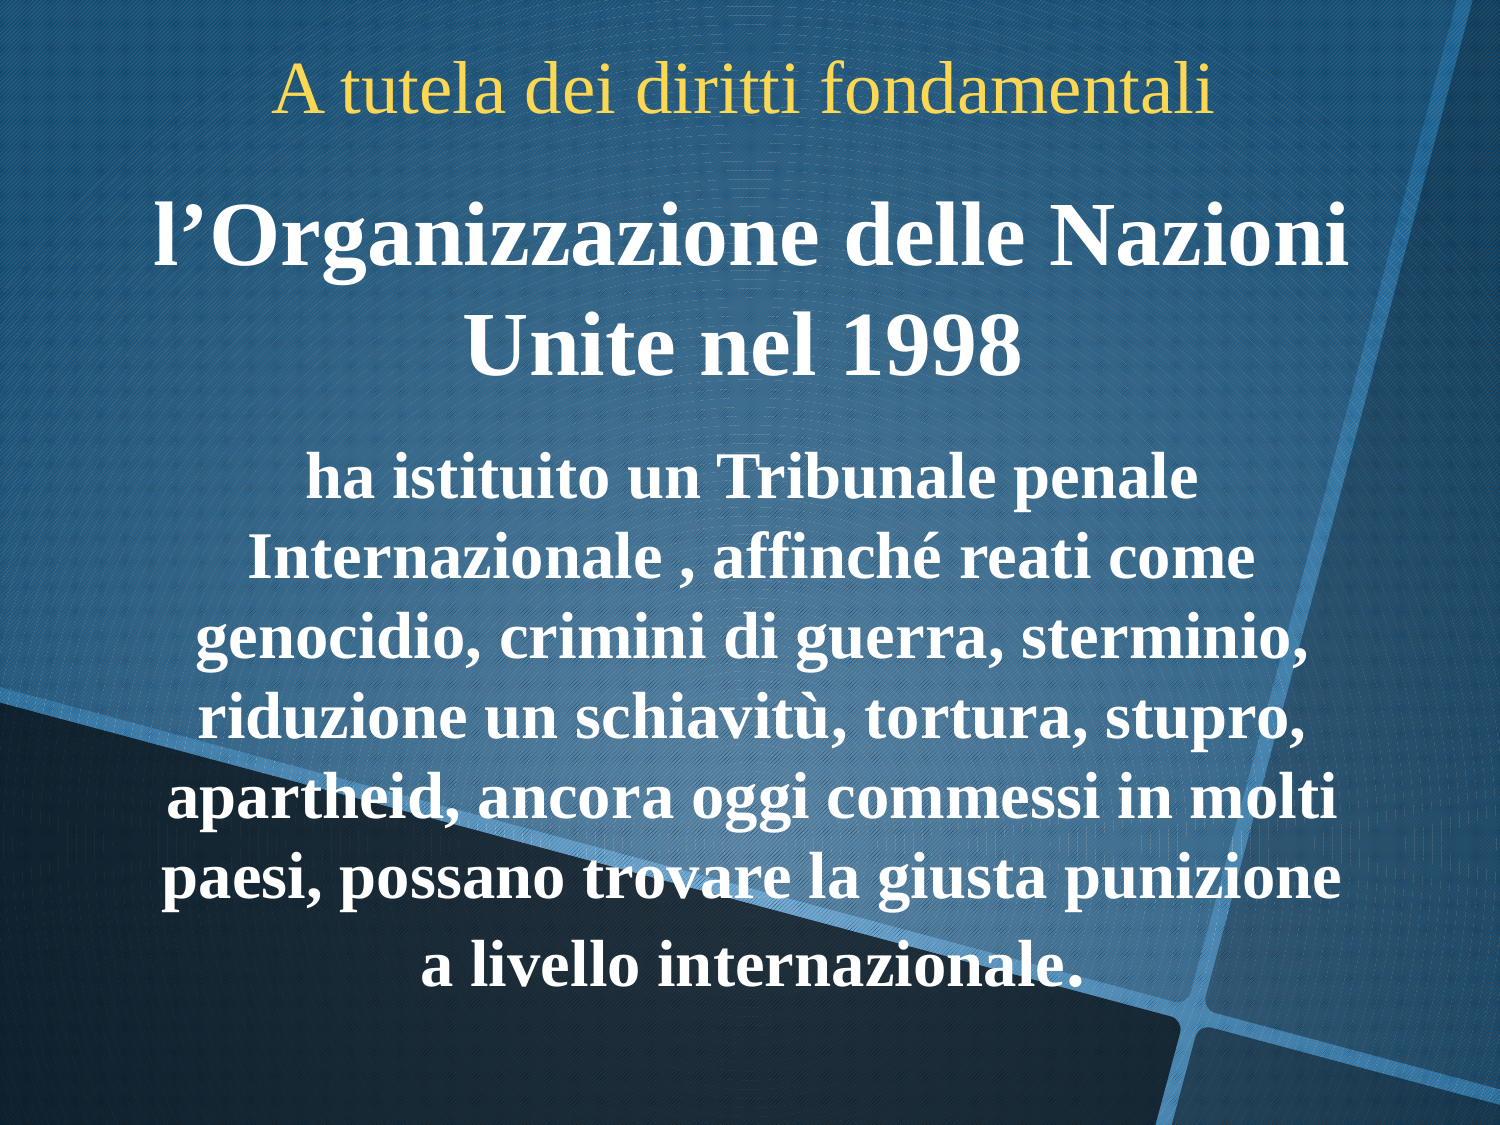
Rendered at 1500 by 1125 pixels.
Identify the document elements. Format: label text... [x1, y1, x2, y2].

text_box A tutela dei diritti fondamentali l’Organizzazione delle Nazioni Unite nel 1998 ha istituito un Tribunale penale Internazionale , affinché reati come genocidio, crimini di guerra, sterminio, riduzione un schiavitù, tortura, stupro, apartheid, ancora oggi commessi in molti paesi, possano trovare la giusta punizione a livello internazionale. [123, 31, 1382, 1009]
